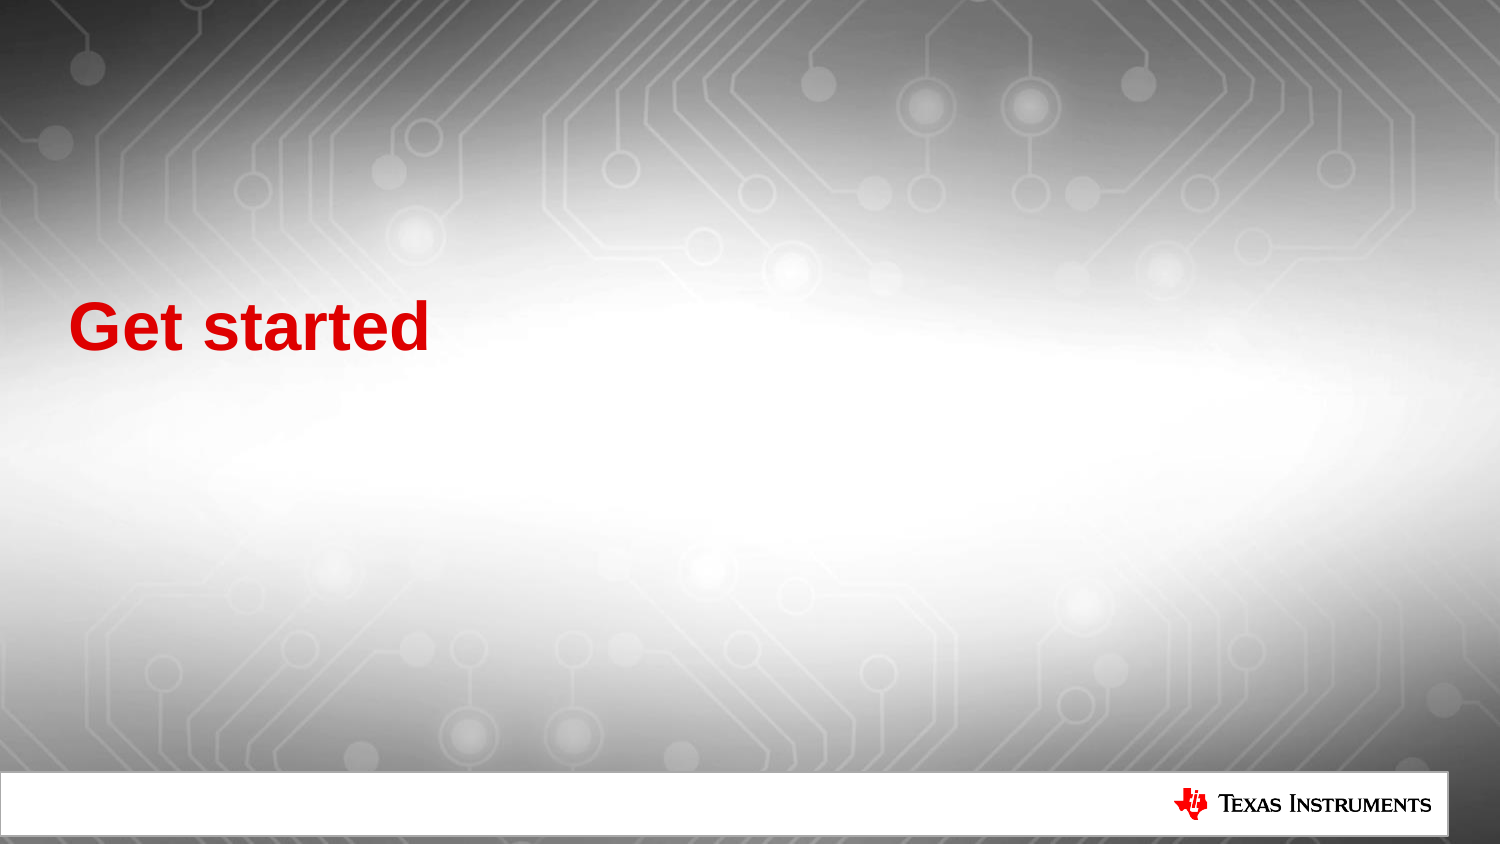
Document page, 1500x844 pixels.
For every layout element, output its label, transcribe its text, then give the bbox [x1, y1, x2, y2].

picture [0, 0, 1500, 844]
title Get started [56, 238, 1444, 421]
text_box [0, 771, 1449, 837]
